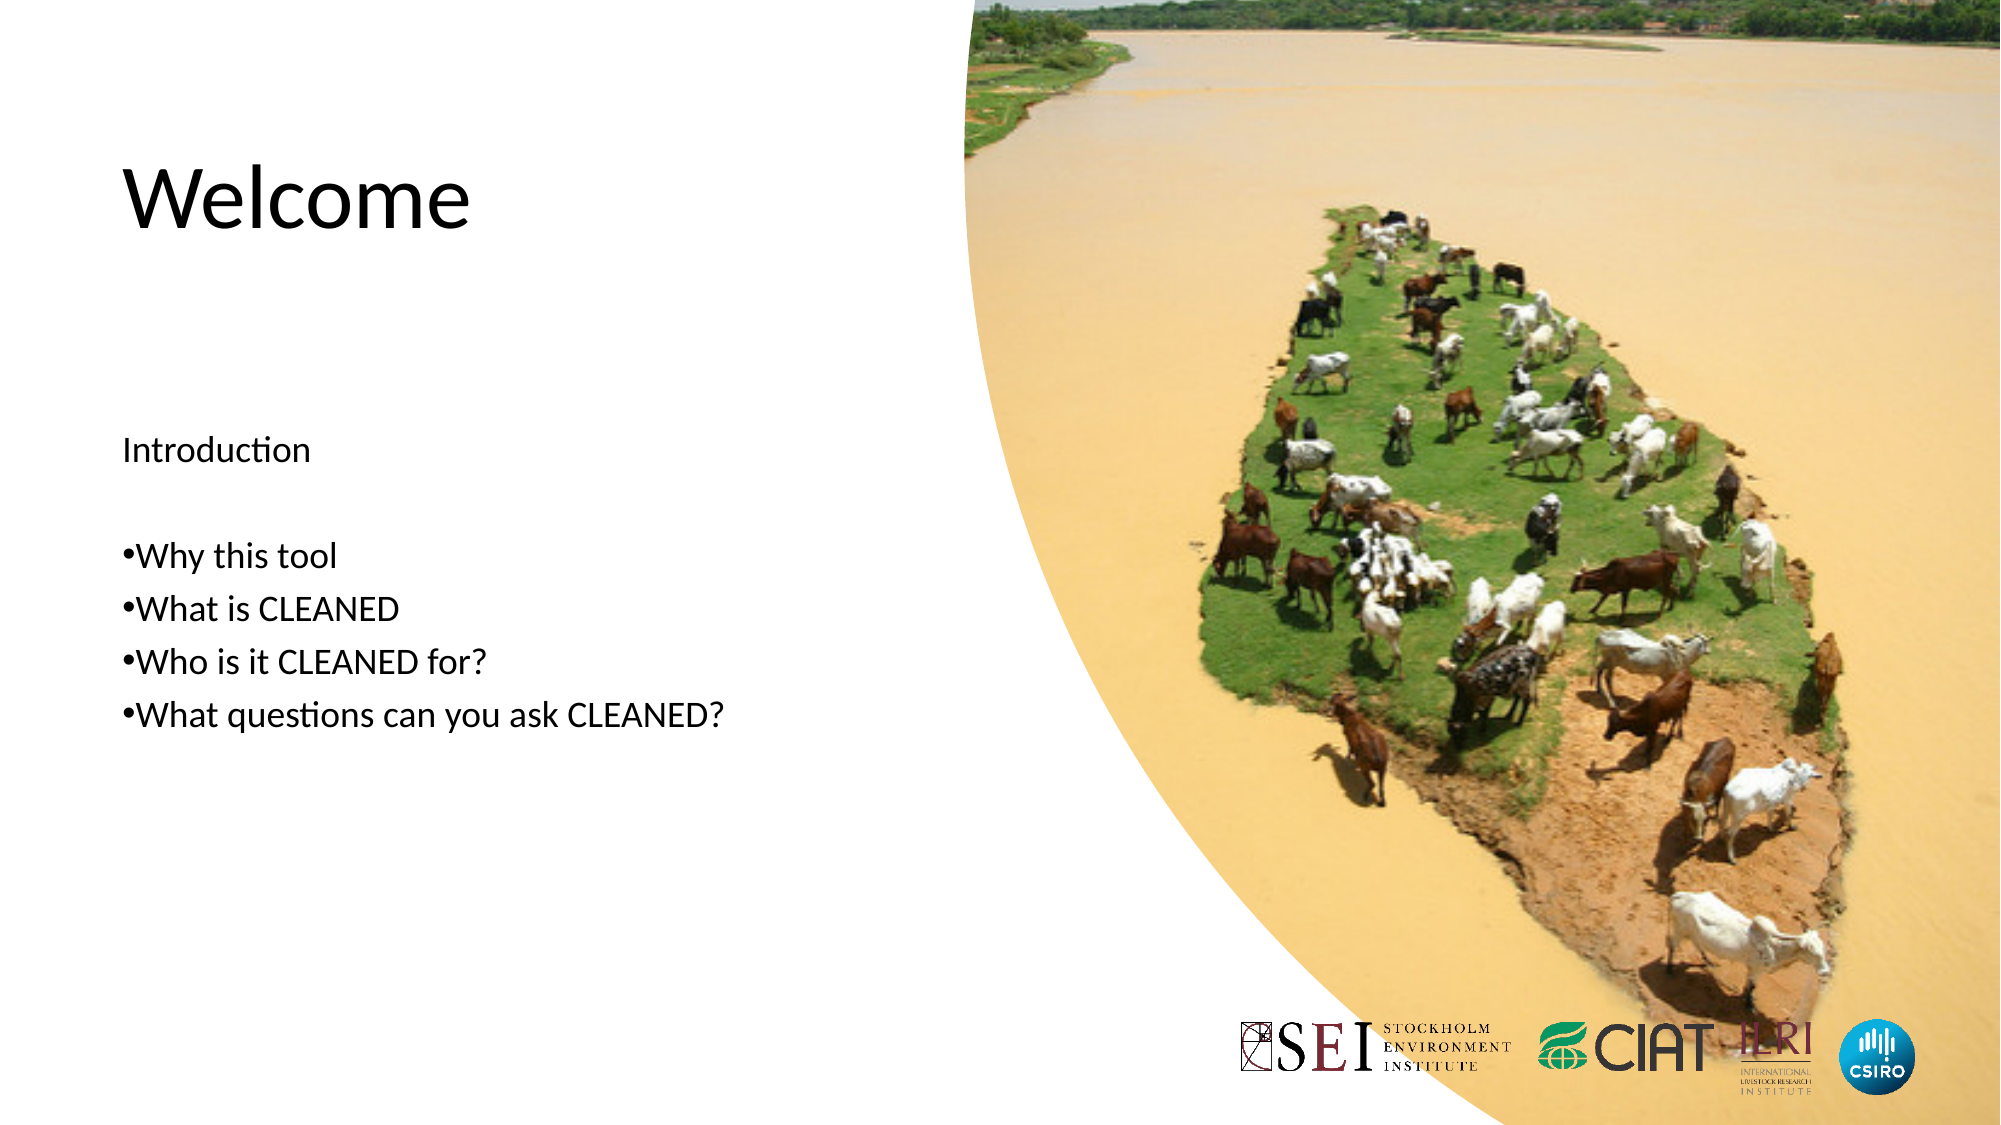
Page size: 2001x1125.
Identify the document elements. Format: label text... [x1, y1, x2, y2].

picture [964, 0, 2000, 1125]
text_box Introduction Why this tool What is CLEANED Who is it CLEANED for? What questions can you ask CLEANED? [107, 422, 948, 991]
text_box Welcome [107, 59, 948, 338]
